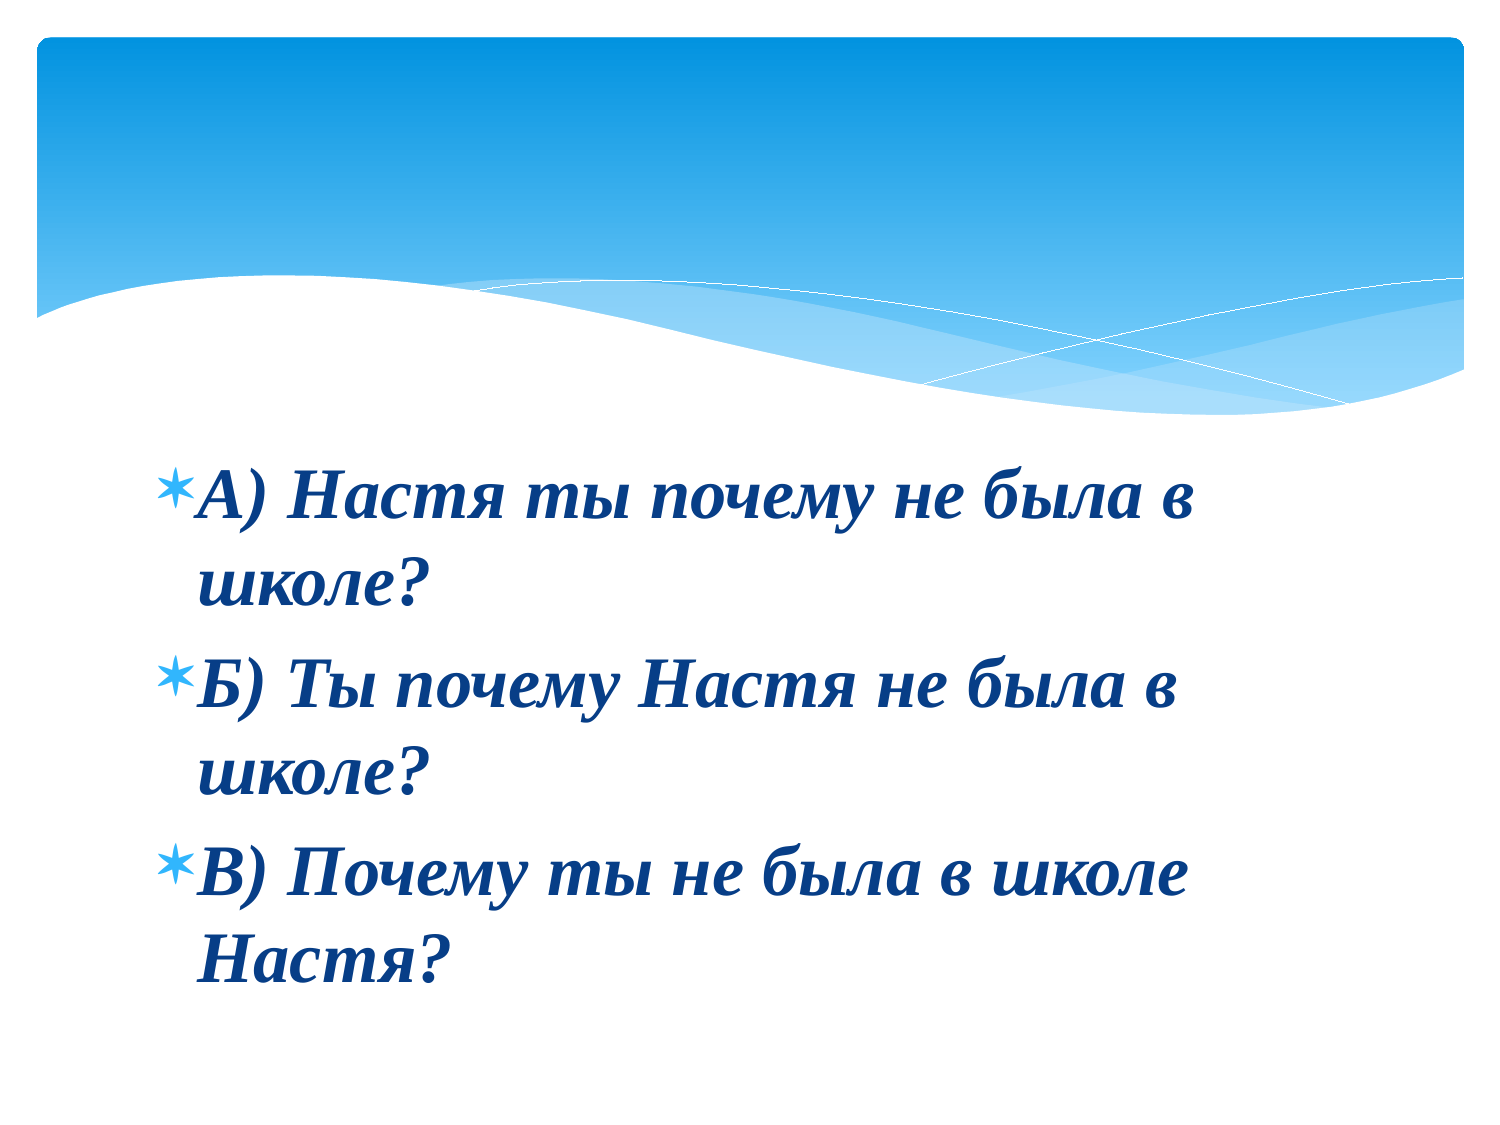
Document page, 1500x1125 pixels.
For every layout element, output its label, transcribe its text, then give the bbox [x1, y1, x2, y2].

list А) Настя ты почему не была в школе? Б) Ты почему Настя не была в школе? В) Почему ты не была в школе Настя? [143, 438, 1359, 1005]
